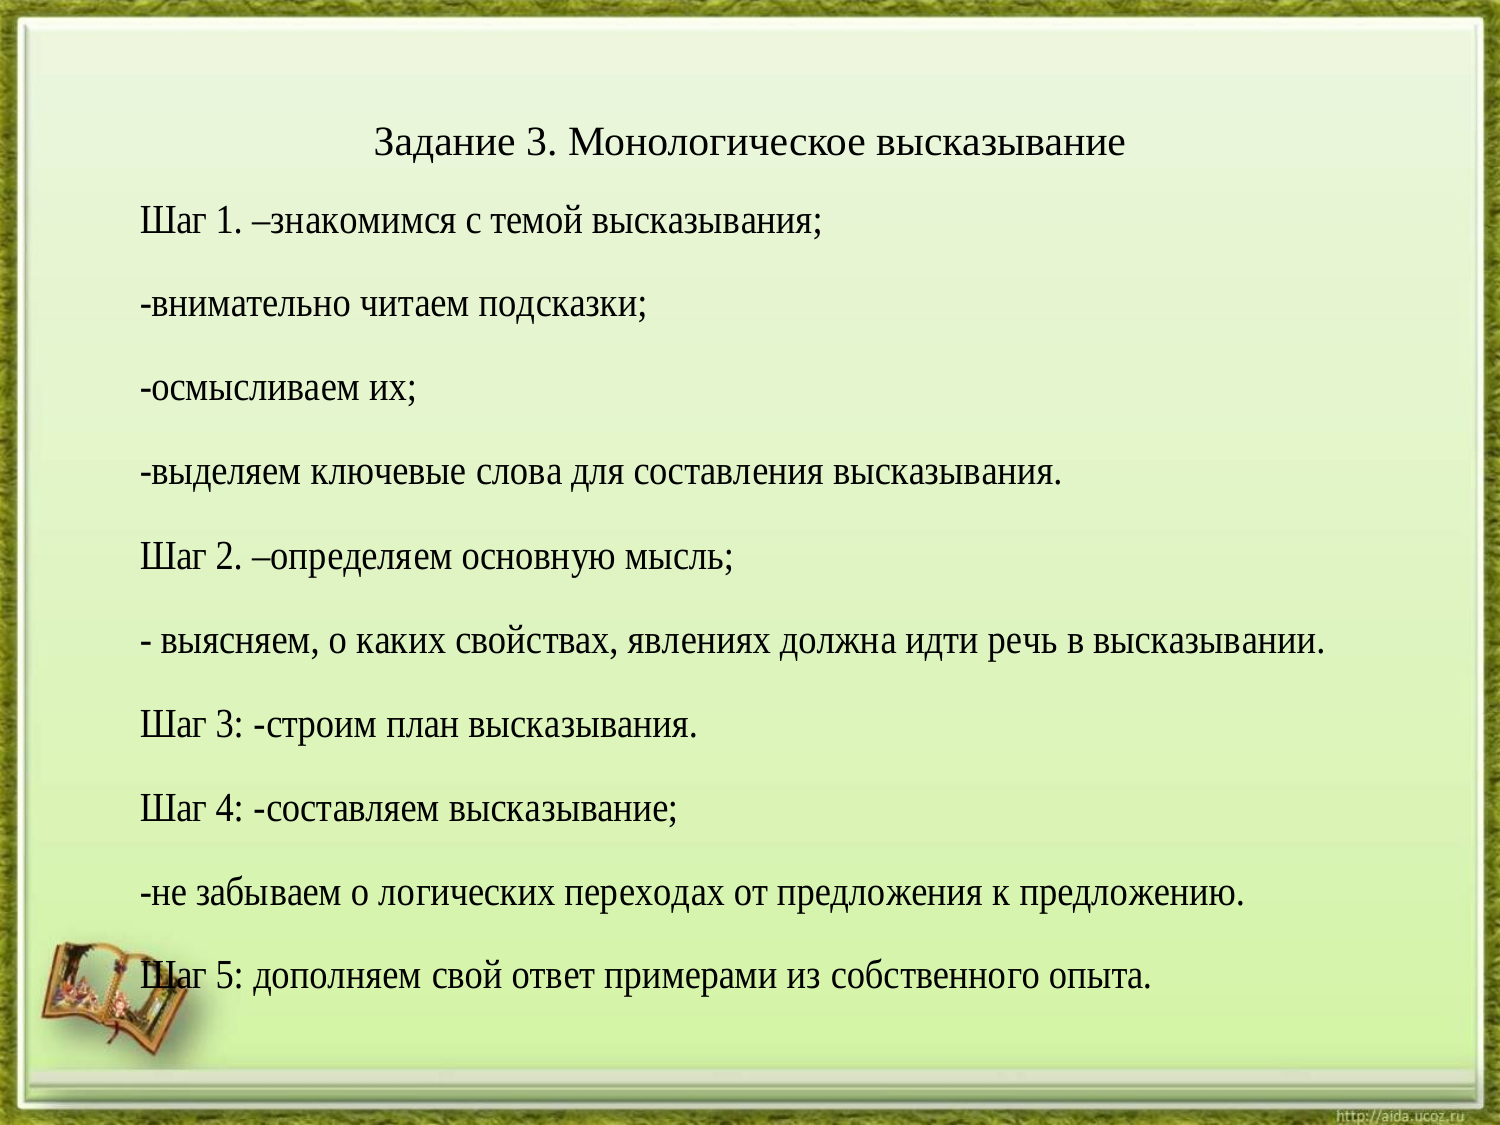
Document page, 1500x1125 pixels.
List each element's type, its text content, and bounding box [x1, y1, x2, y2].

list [139, 195, 1361, 1036]
title Задание 3. Монологическое высказывание [75, 45, 1425, 233]
picture [0, 0, 1500, 1125]
